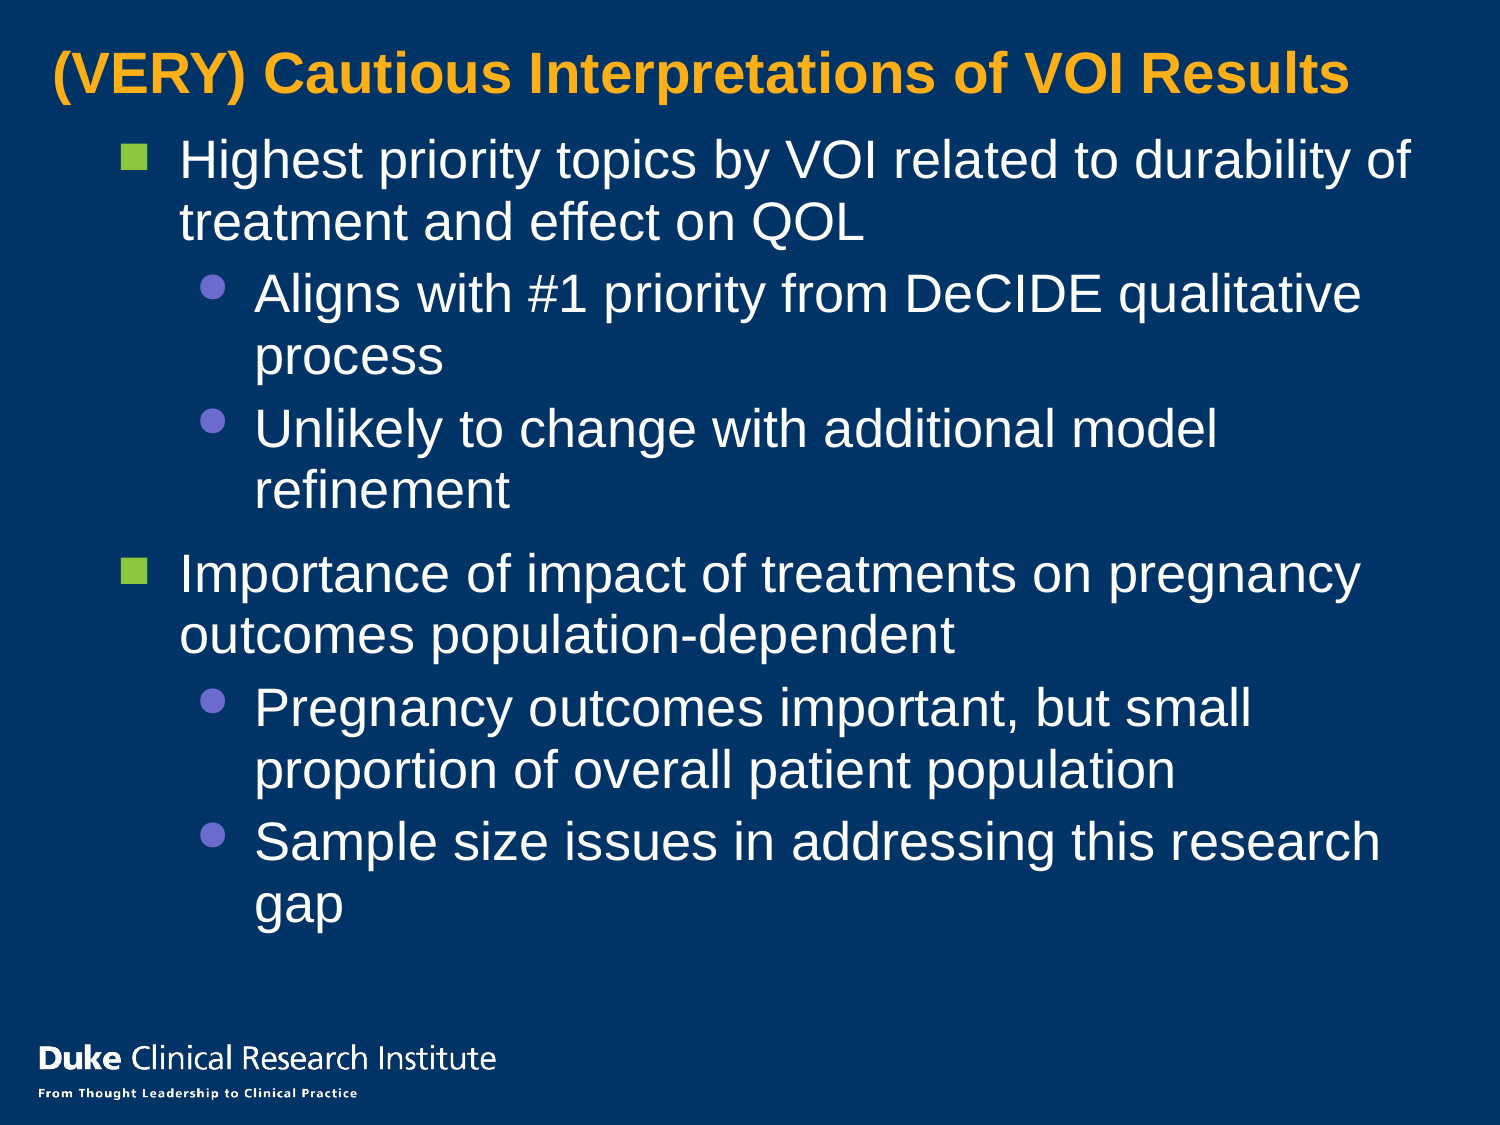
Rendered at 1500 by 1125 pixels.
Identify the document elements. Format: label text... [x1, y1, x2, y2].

list Highest priority topics by VOI related to durability of treatment and effect on QOL Aligns with #1 priority from DeCIDE qualitative process Unlikely to change with additional model refinement Importance of impact of treatments on pregnancy outcomes population-dependent Pregnancy outcomes important, but small proportion of overall patient population Sample size issues in addressing this research gap [74, 121, 1463, 1125]
title (VERY) Cautious Interpretations of VOI Results [36, 36, 1463, 112]
picture [29, 1040, 74, 1105]
